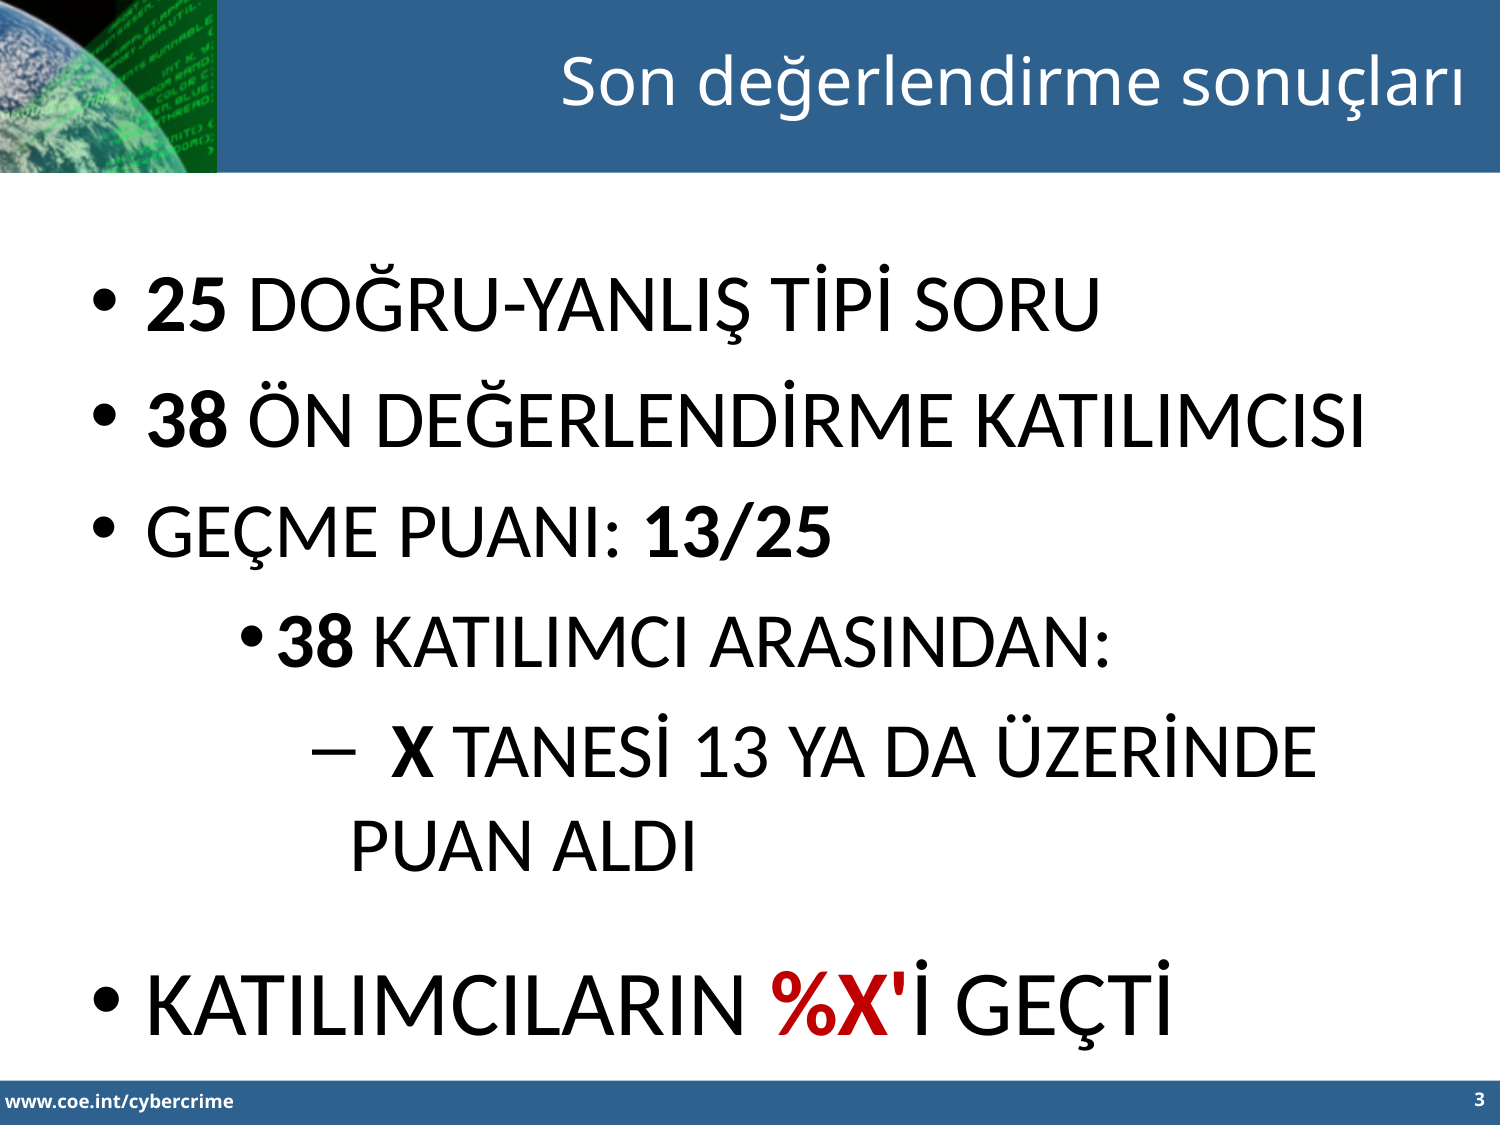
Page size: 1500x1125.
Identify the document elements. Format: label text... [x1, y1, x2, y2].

text_box 25 DOĞRU-YANLIŞ TİPİ SORU 38 ÖN DEĞERLENDİRME KATILIMCISI GEÇME PUANI: 13/25 38 KATILIMCI ARASINDAN: X TANESİ 13 YA DA ÜZERİNDE PUAN ALDI KATILIMCILARIN %X'İ GEÇTİ [74, 241, 1425, 1067]
picture [0, 1, 217, 173]
text_box Son değerlendirme sonuçları [230, 31, 1483, 126]
